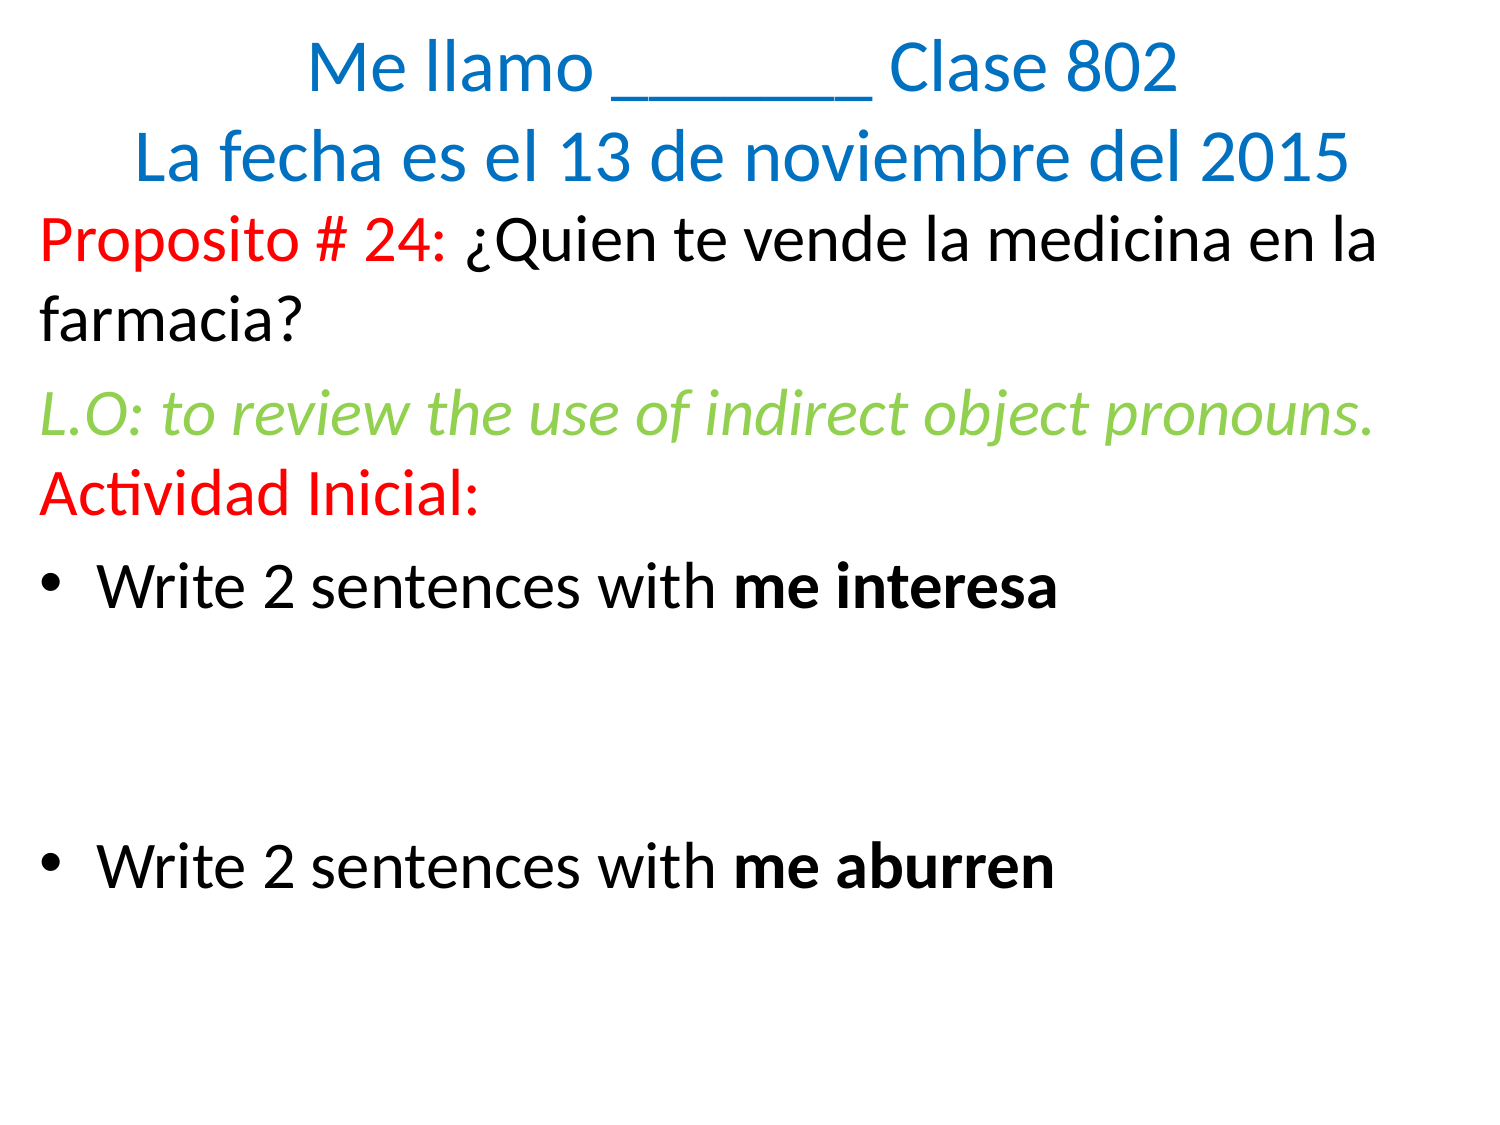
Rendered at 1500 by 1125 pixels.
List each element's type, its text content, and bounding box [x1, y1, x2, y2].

list Proposito # 24: ¿Quien te vende la medicina en la farmacia? L.O: to review the use of indirect object pronouns. Actividad Inicial: Write 2 sentences with me interesa Write 2 sentences with me aburren [24, 187, 1488, 1075]
title Me llamo _______ Clase 802 La fecha es el 13 de noviembre del 2015 [50, 12, 1438, 187]
